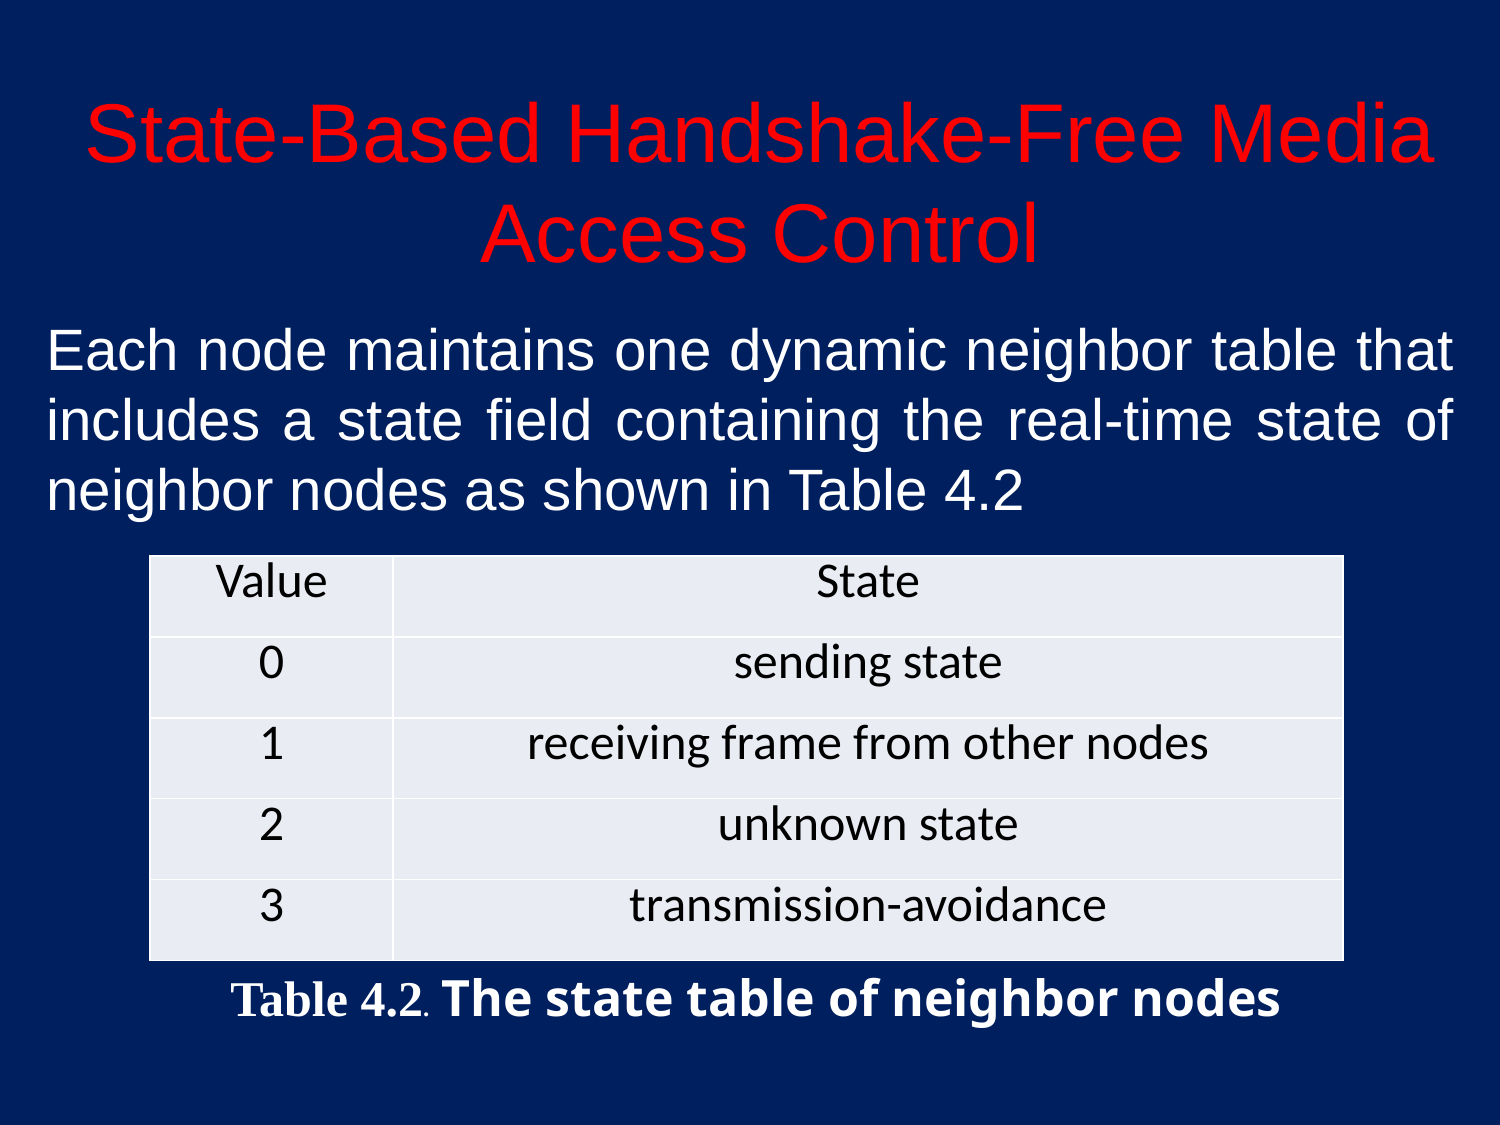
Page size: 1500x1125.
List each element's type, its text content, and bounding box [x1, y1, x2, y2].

table_cell 3 [151, 880, 392, 960]
table_cell 0 [151, 638, 392, 717]
table_header Value [151, 557, 392, 636]
table_cell 2 [151, 799, 392, 879]
table_cell unknown state [394, 799, 1342, 879]
table_cell 1 [151, 719, 392, 798]
table_header State [394, 557, 1342, 636]
table_cell receiving frame from other nodes [394, 719, 1342, 798]
text_box Each node maintains one dynamic neighbor table that includes a state field containing the real-time state of neighbor nodes as shown in Table 4.2 [44, 312, 1456, 523]
table_cell transmission-avoidance [394, 880, 1342, 960]
text_box Table 4.2. The state table of neighbor nodes [112, 992, 1375, 1034]
table_cell sending state [394, 638, 1342, 717]
title State-Based Handshake-Free Media Access Control [44, 53, 1456, 282]
